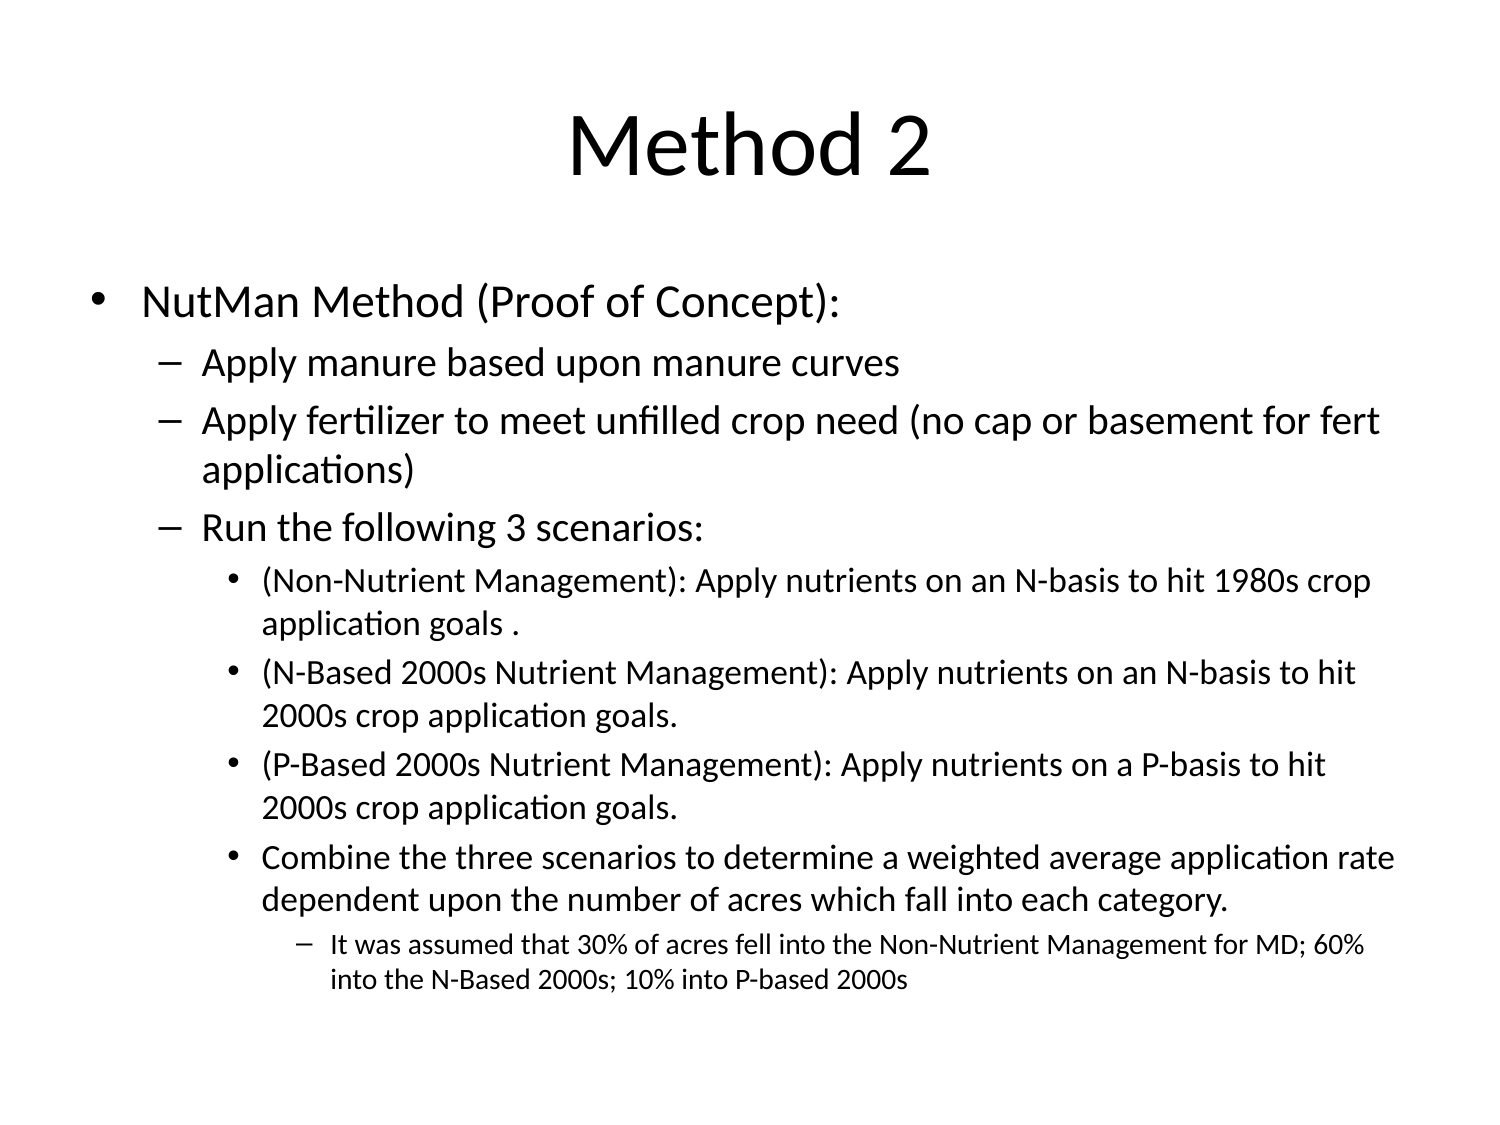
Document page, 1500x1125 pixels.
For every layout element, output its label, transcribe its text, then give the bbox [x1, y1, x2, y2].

title Method 2 [75, 45, 1425, 233]
list NutMan Method (Proof of Concept): Apply manure based upon manure curves Apply fertilizer to meet unfilled crop need (no cap or basement for fert applications) Run the following 3 scenarios: (Non-Nutrient Management): Apply nutrients on an N-basis to hit 1980s crop application goals . (N-Based 2000s Nutrient Management): Apply nutrients on an N-basis to hit 2000s crop application goals. (P-Based 2000s Nutrient Management): Apply nutrients on a P-basis to hit 2000s crop application goals. Combine the three scenarios to determine a weighted average application rate dependent upon the number of acres which fall into each category. It was assumed that 30% of acres fell into the Non-Nutrient Management for MD; 60% into the N-Based 2000s; 10% into P-based 2000s [75, 262, 1425, 1005]
